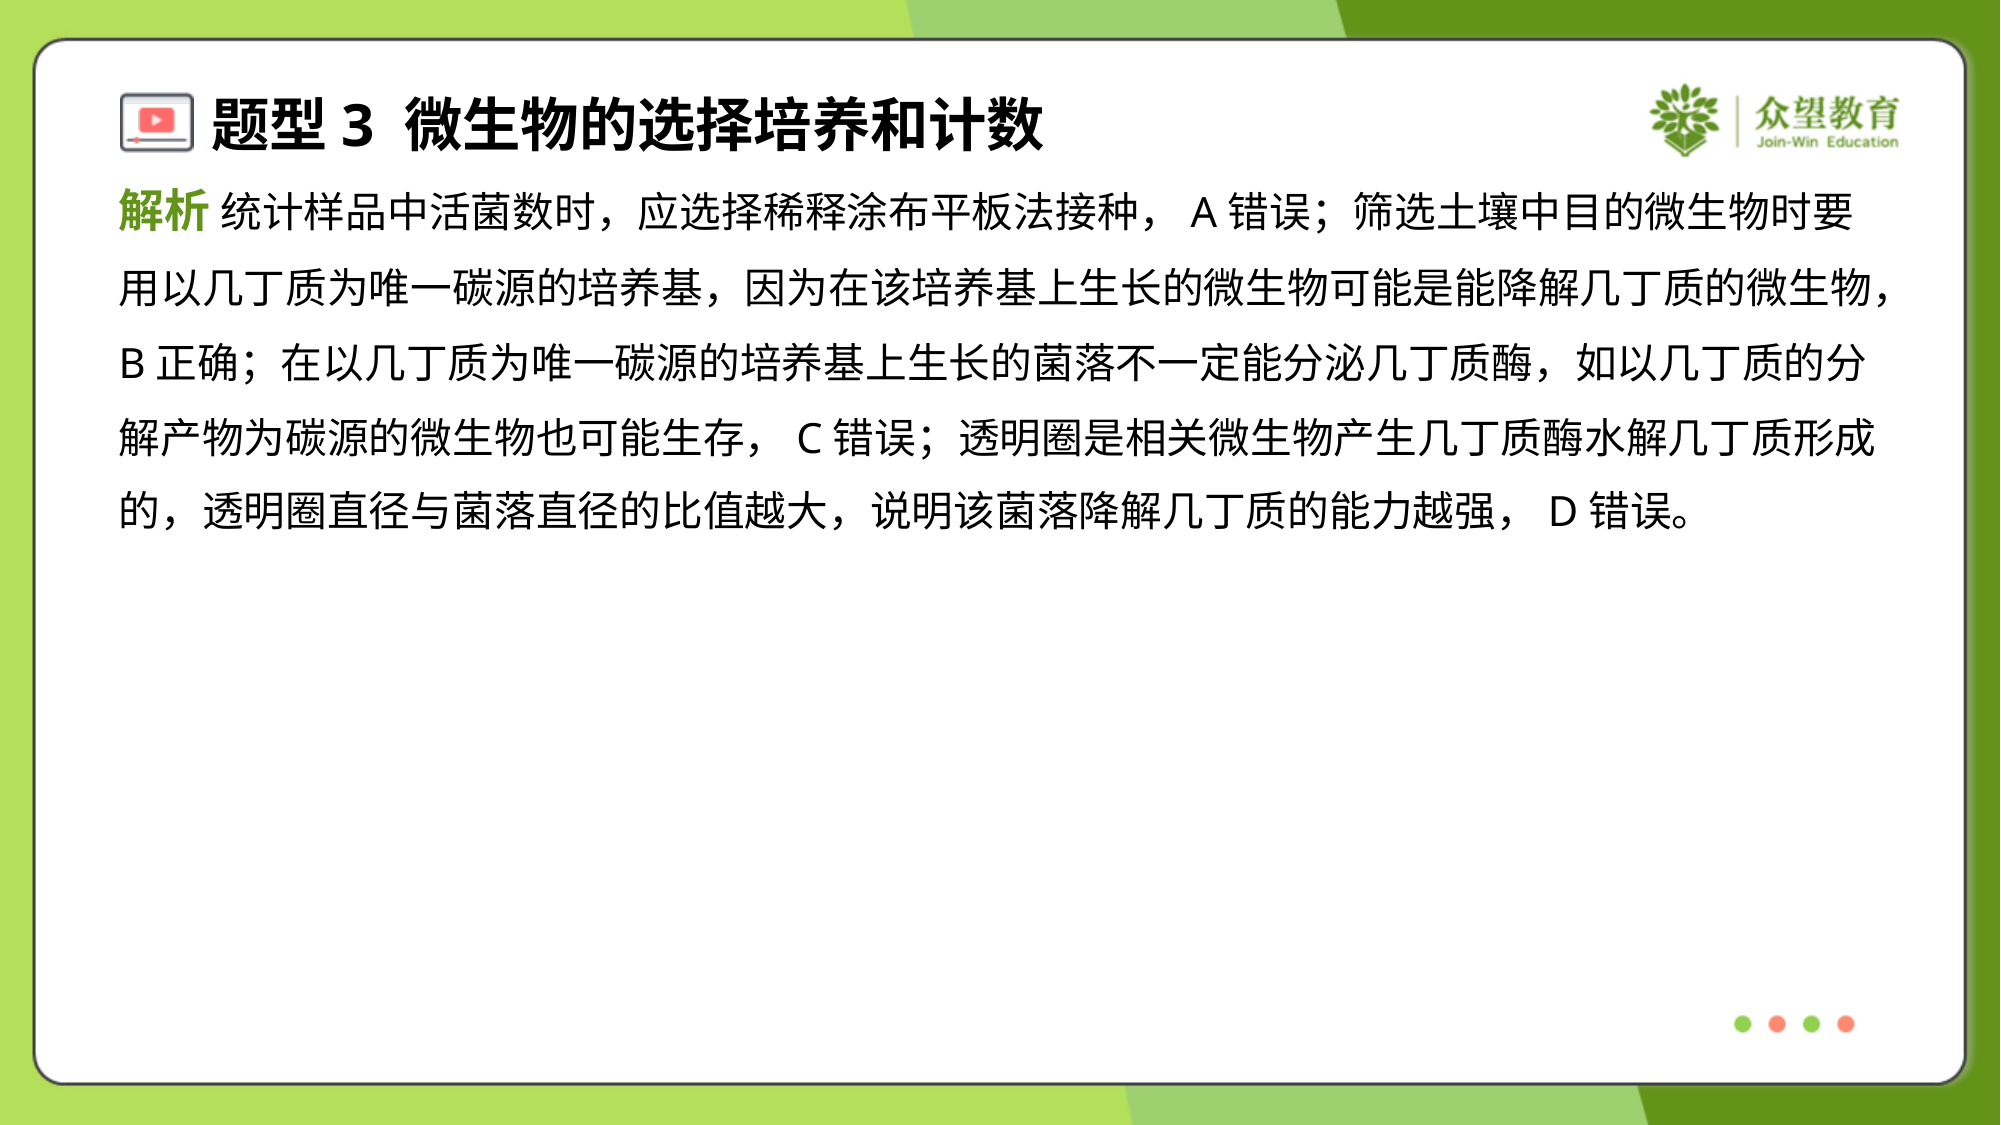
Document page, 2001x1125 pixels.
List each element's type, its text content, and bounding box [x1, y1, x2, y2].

picture [0, 0, 2000, 1125]
text_box 解析 统计样品中活菌数时，应选择稀释涂布平板法接种，A错误；筛选土壤中目的微生物时要 用以几丁质为唯一碳源的培养基，因为在该培养基上生长的微生物可能是能降解几丁质的微生物， B正确；在以几丁质为唯一碳源的培养基上生长的菌落不一定能分泌几丁质酶，如以几丁质的分 解产物为碳源的微生物也可能生存，C错误；透明圈是相关微生物产生几丁质酶水解几丁质形成 的，透明圈直径与菌落直径的比值越大，说明该菌落降解几丁质的能力越强，D错误。 [118, 159, 1883, 527]
